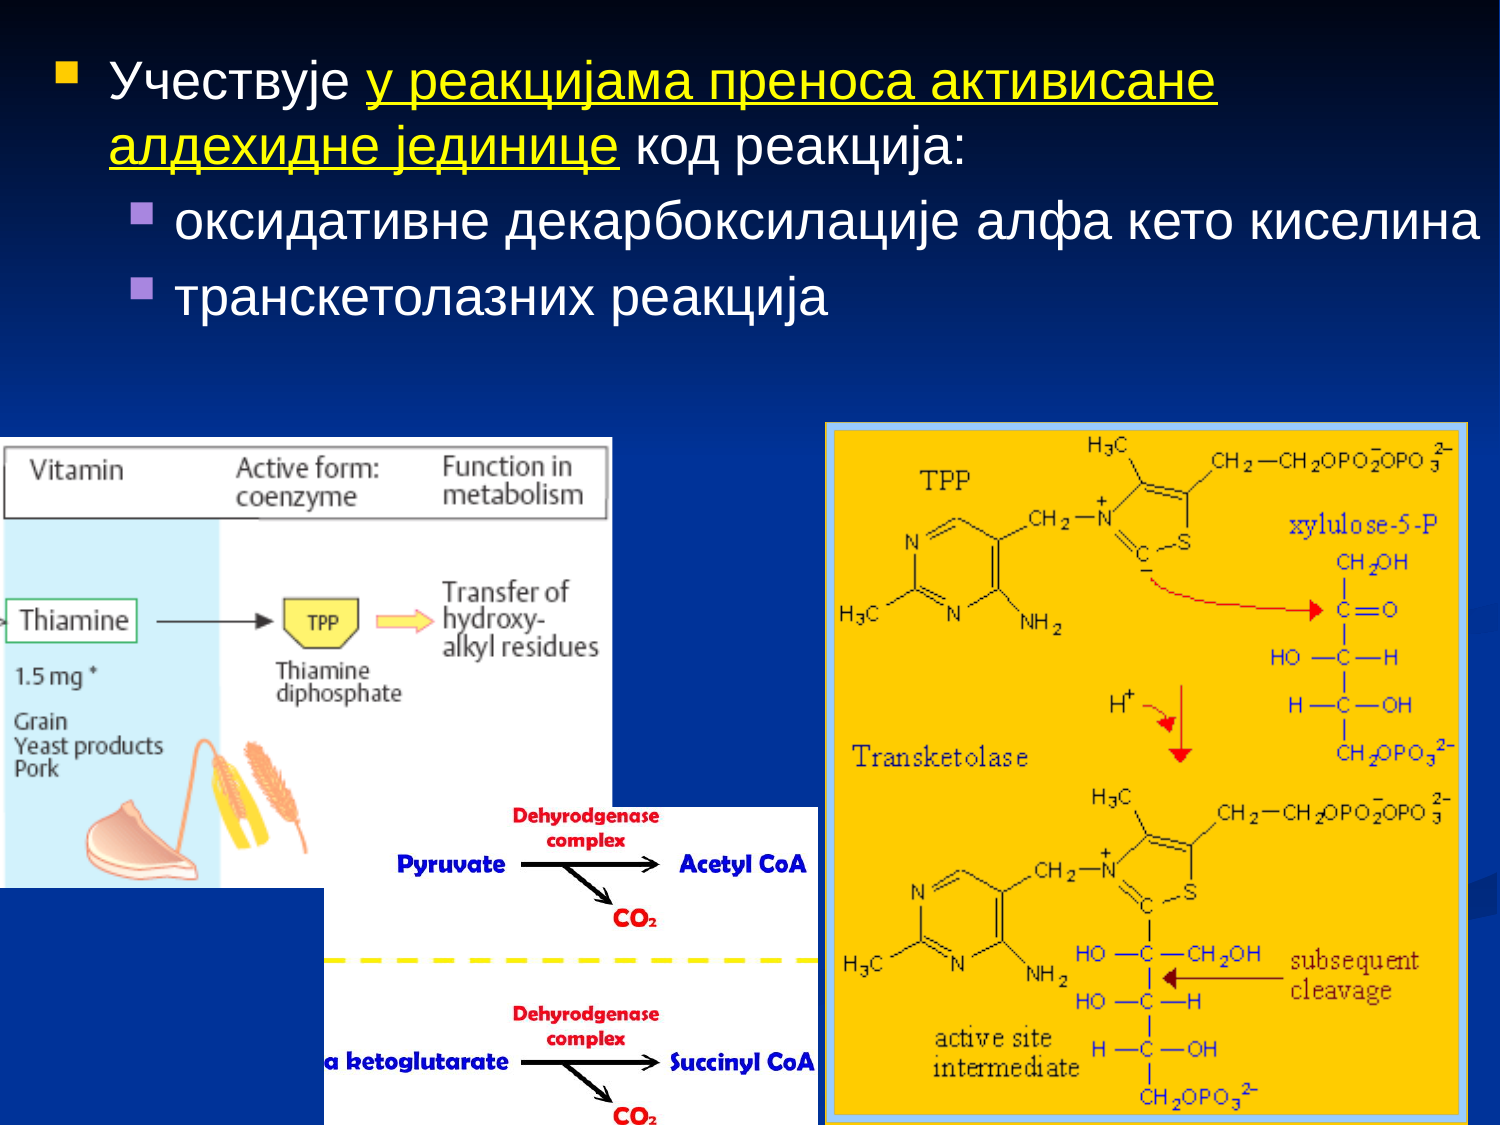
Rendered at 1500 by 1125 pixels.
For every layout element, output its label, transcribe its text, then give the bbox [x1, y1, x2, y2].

picture [0, 437, 818, 1125]
list Учествује у реакцијама преноса активисане алдехидне јединице код реакција: оксидативне декарбоксилације алфа кето киселина транскетолазних реакција [37, 37, 1500, 413]
picture [824, 421, 1469, 1125]
